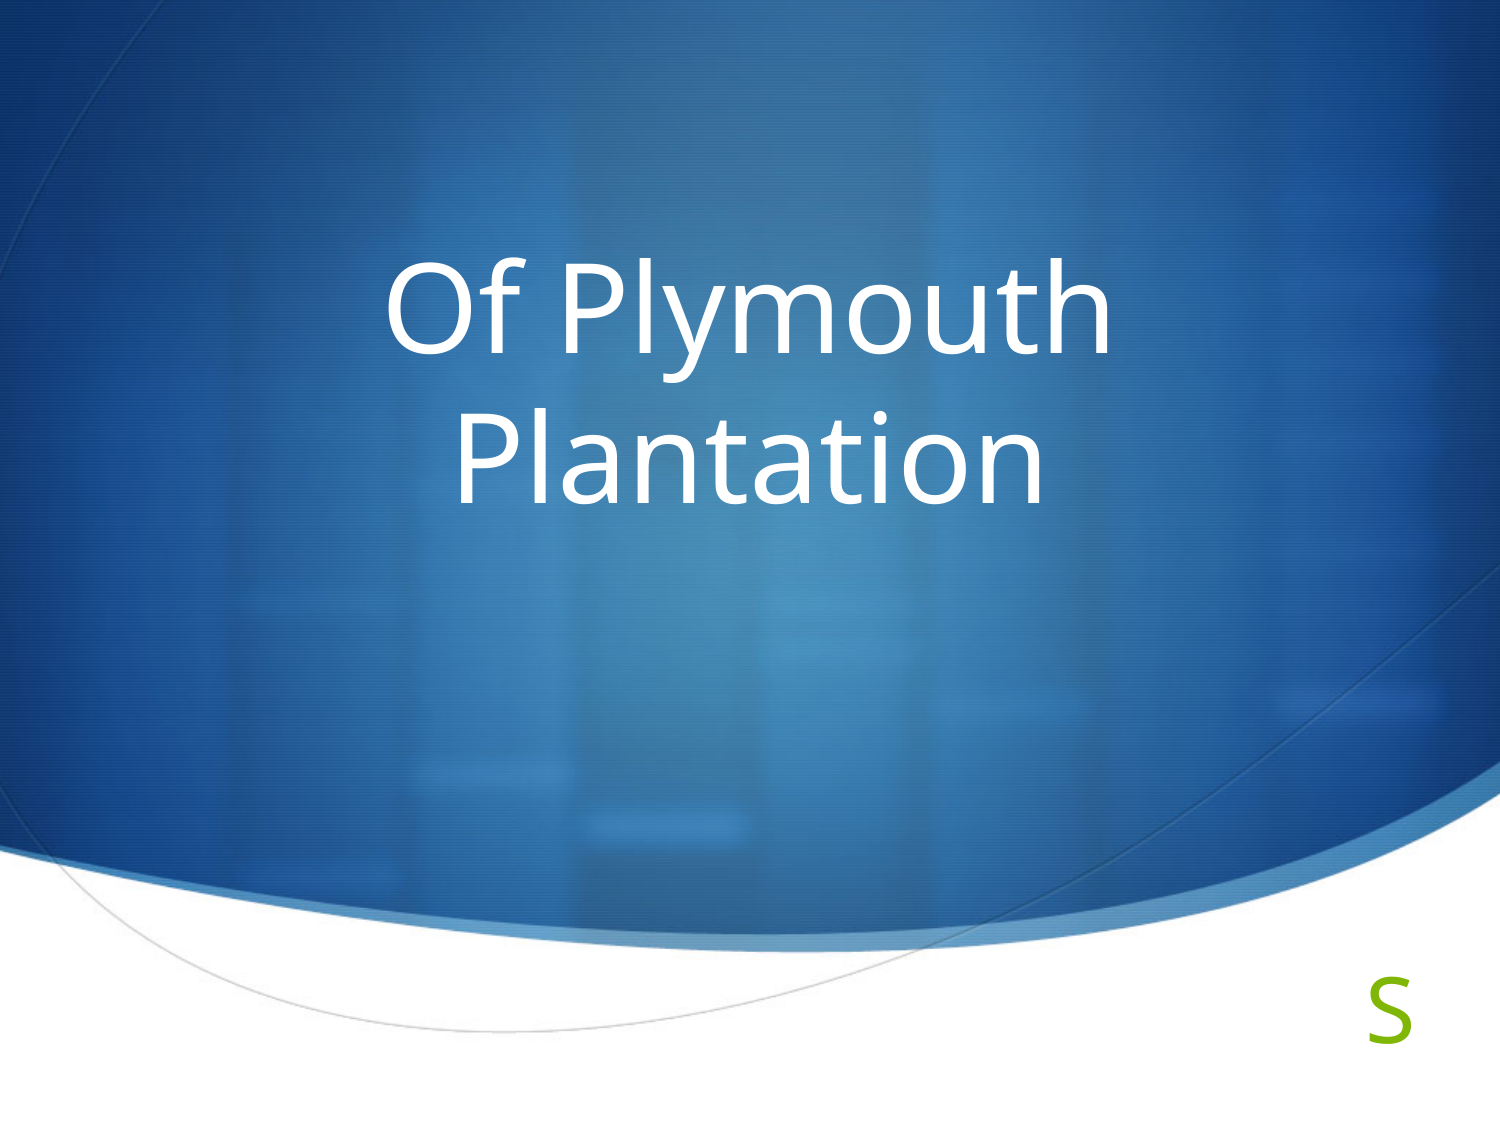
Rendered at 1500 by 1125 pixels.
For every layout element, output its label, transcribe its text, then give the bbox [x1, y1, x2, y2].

title Of Plymouth Plantation [75, 212, 1425, 529]
picture [0, 0, 1500, 1125]
